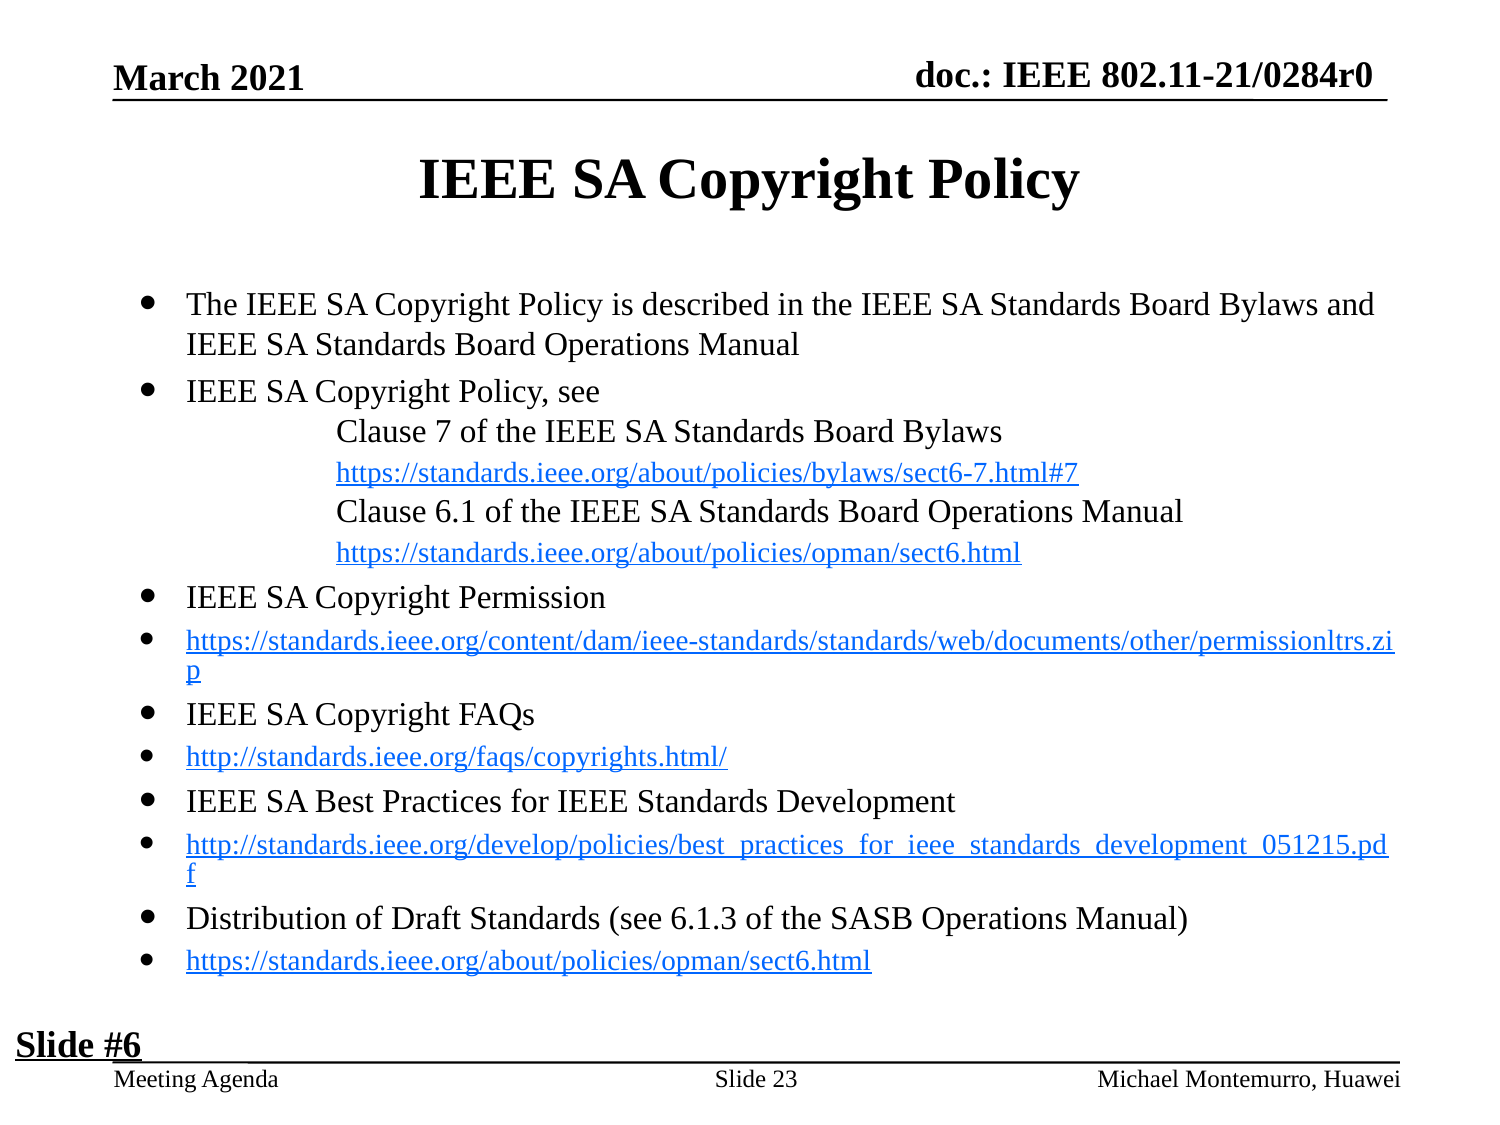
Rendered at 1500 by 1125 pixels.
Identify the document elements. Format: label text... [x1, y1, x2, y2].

text_box IEEE SA Copyright Policy [112, 87, 1388, 263]
list The IEEE SA Copyright Policy is described in the IEEE SA Standards Board Bylaws and IEEE SA Standards Board Operations Manual IEEE SA Copyright Policy, see Clause 7 of the IEEE SA Standards Board Bylaws https://standards.ieee.org/about/policies/bylaws/sect6-7.html#7 Clause 6.1 of the IEEE SA Standards Board Operations Manual https://standards.ieee.org/about/policies/opman/sect6.html IEEE SA Copyright Permission https://standards.ieee.org/content/dam/ieee-standards/standards/web/documents/other/permissionltrs.zip IEEE SA Copyright FAQs http://standards.ieee.org/faqs/copyrights.html/ IEEE SA Best Practices for IEEE Standards Development http://standards.ieee.org/develop/policies/best_practices_for_ieee_standards_development_051215.pdf Distribution of Draft Standards (see 6.1.3 of the SASB Operations Manual) https://standards.ieee.org/about/policies/opman/sect6.html [112, 275, 1413, 1038]
text_box Slide #6 [0, 1012, 157, 1073]
slide_number Slide 23 [712, 1061, 800, 1093]
footer Michael Montemurro, Huawei [987, 1061, 1402, 1093]
